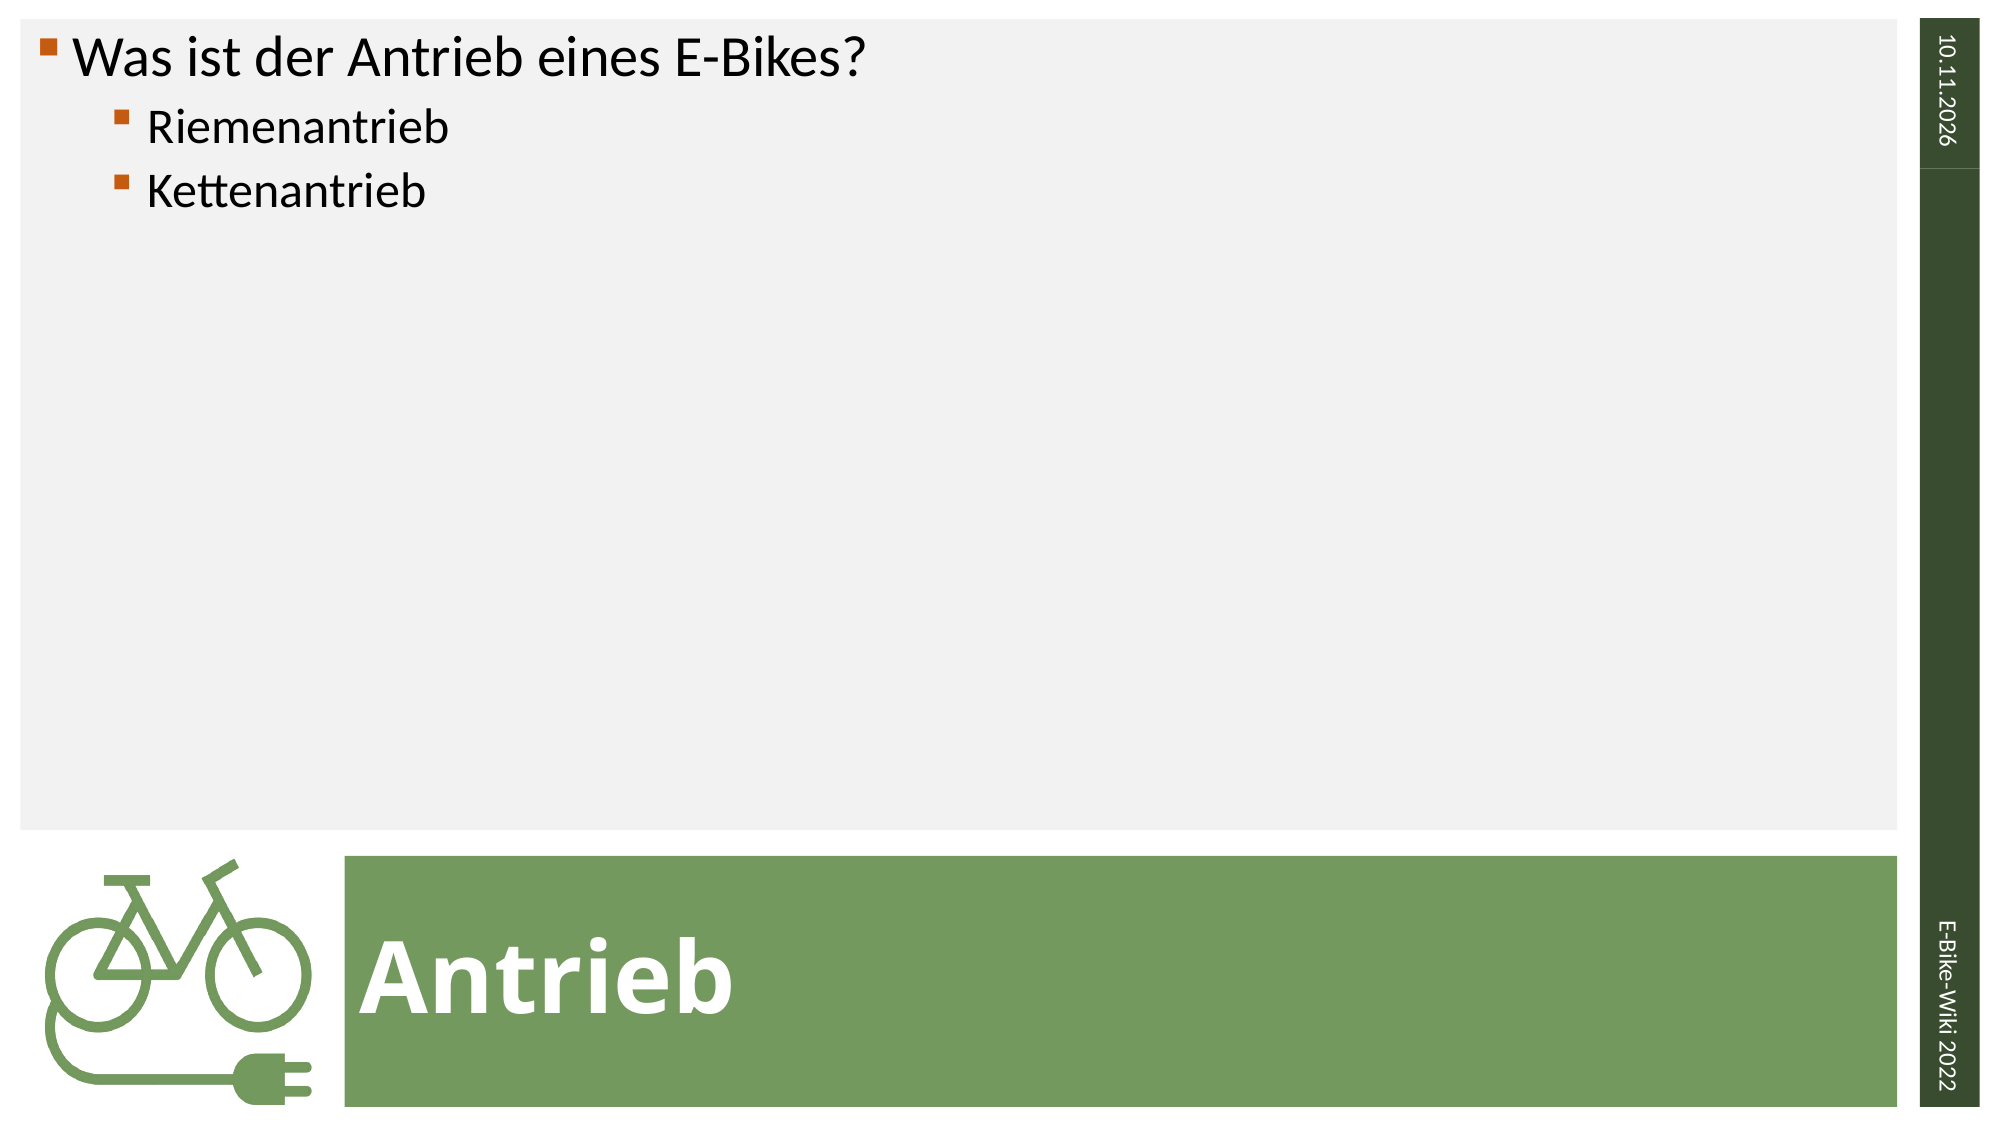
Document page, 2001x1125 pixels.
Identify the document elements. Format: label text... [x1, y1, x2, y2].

picture [22, 831, 334, 1125]
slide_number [1919, 18, 1980, 168]
list Was ist der Antrieb eines E-Bikes? Riemenantrieb Kettenantrieb [20, 19, 1898, 831]
footer E-Bike-Wiki 2022 [1919, 168, 1980, 1107]
title Antrieb [344, 855, 1898, 1107]
